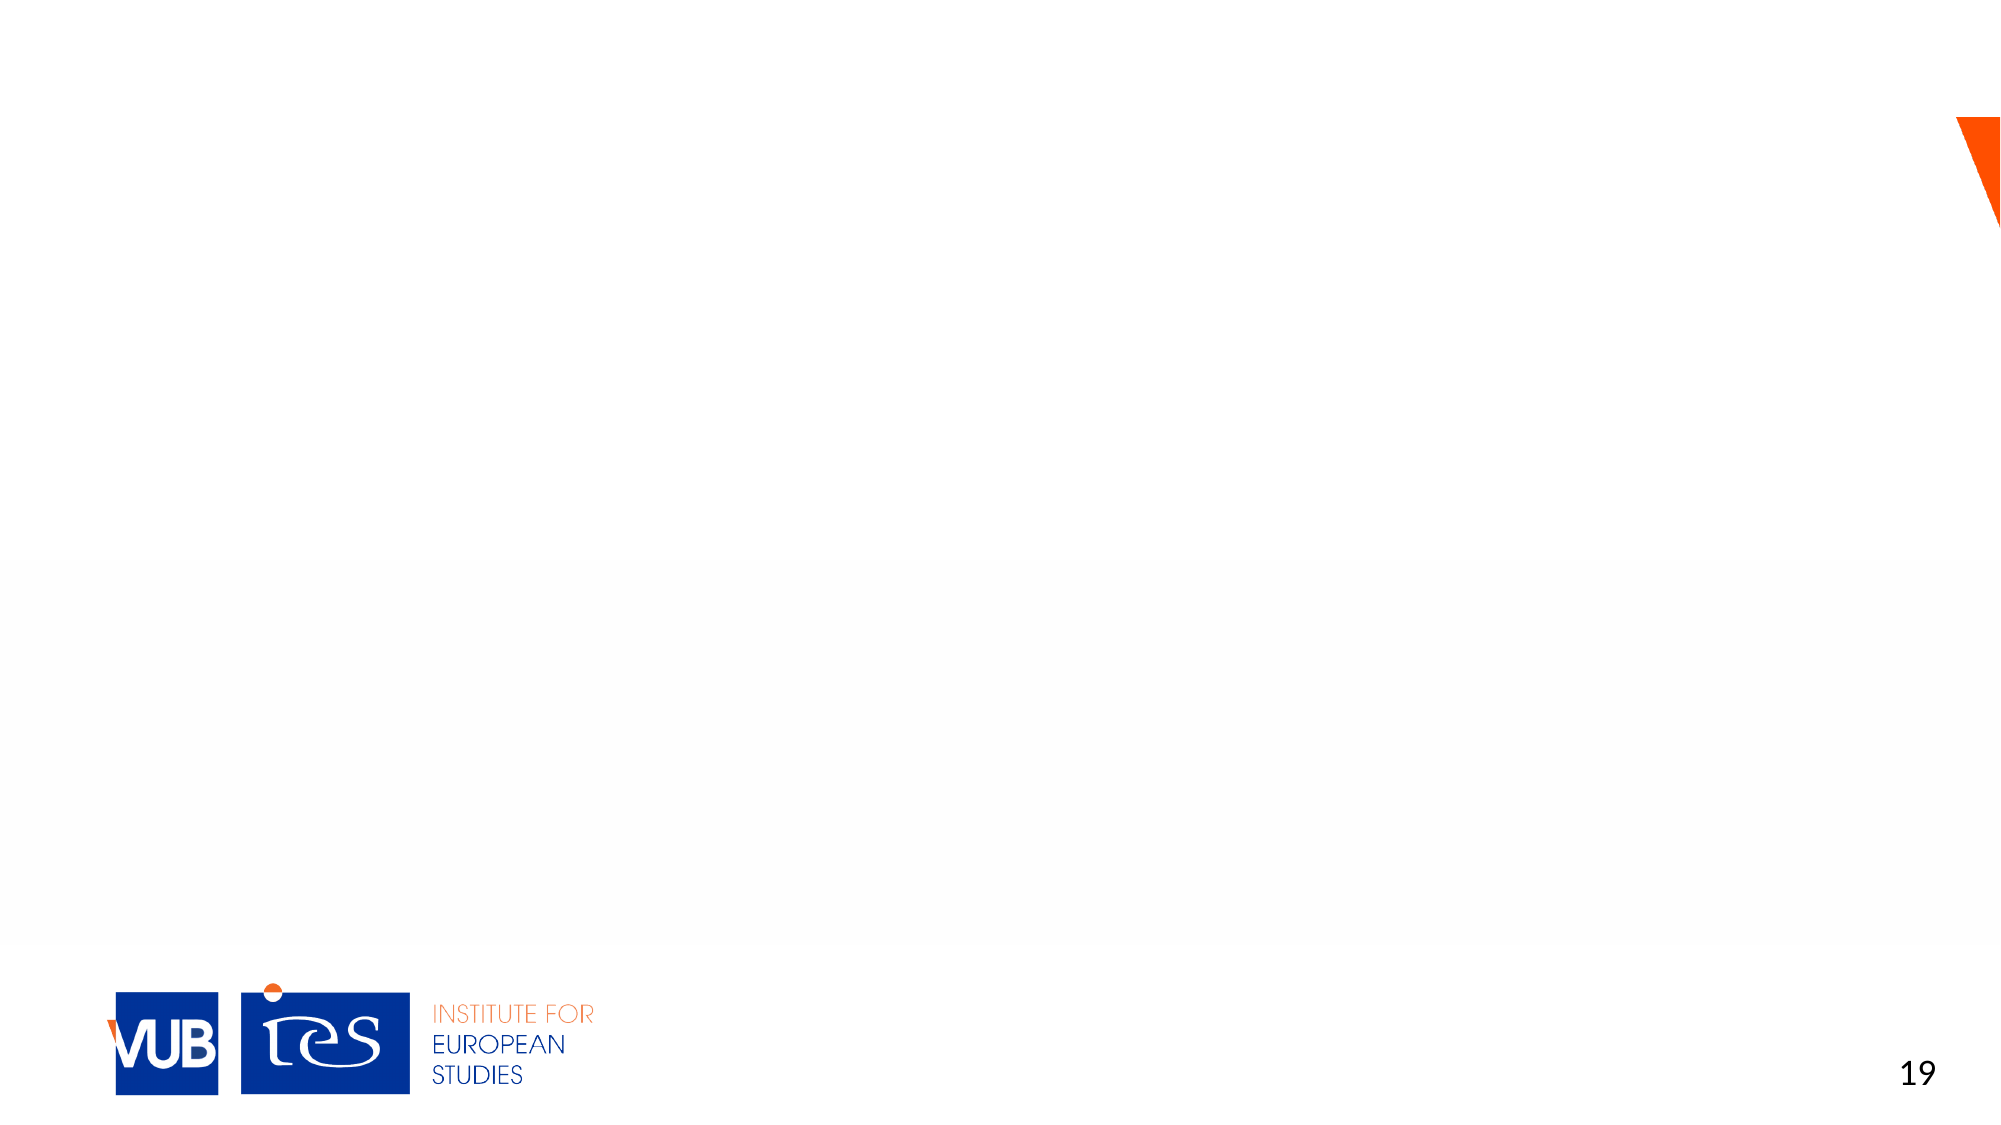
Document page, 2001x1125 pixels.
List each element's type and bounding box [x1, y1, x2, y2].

picture [89, 962, 651, 1124]
picture [1956, 117, 2001, 235]
